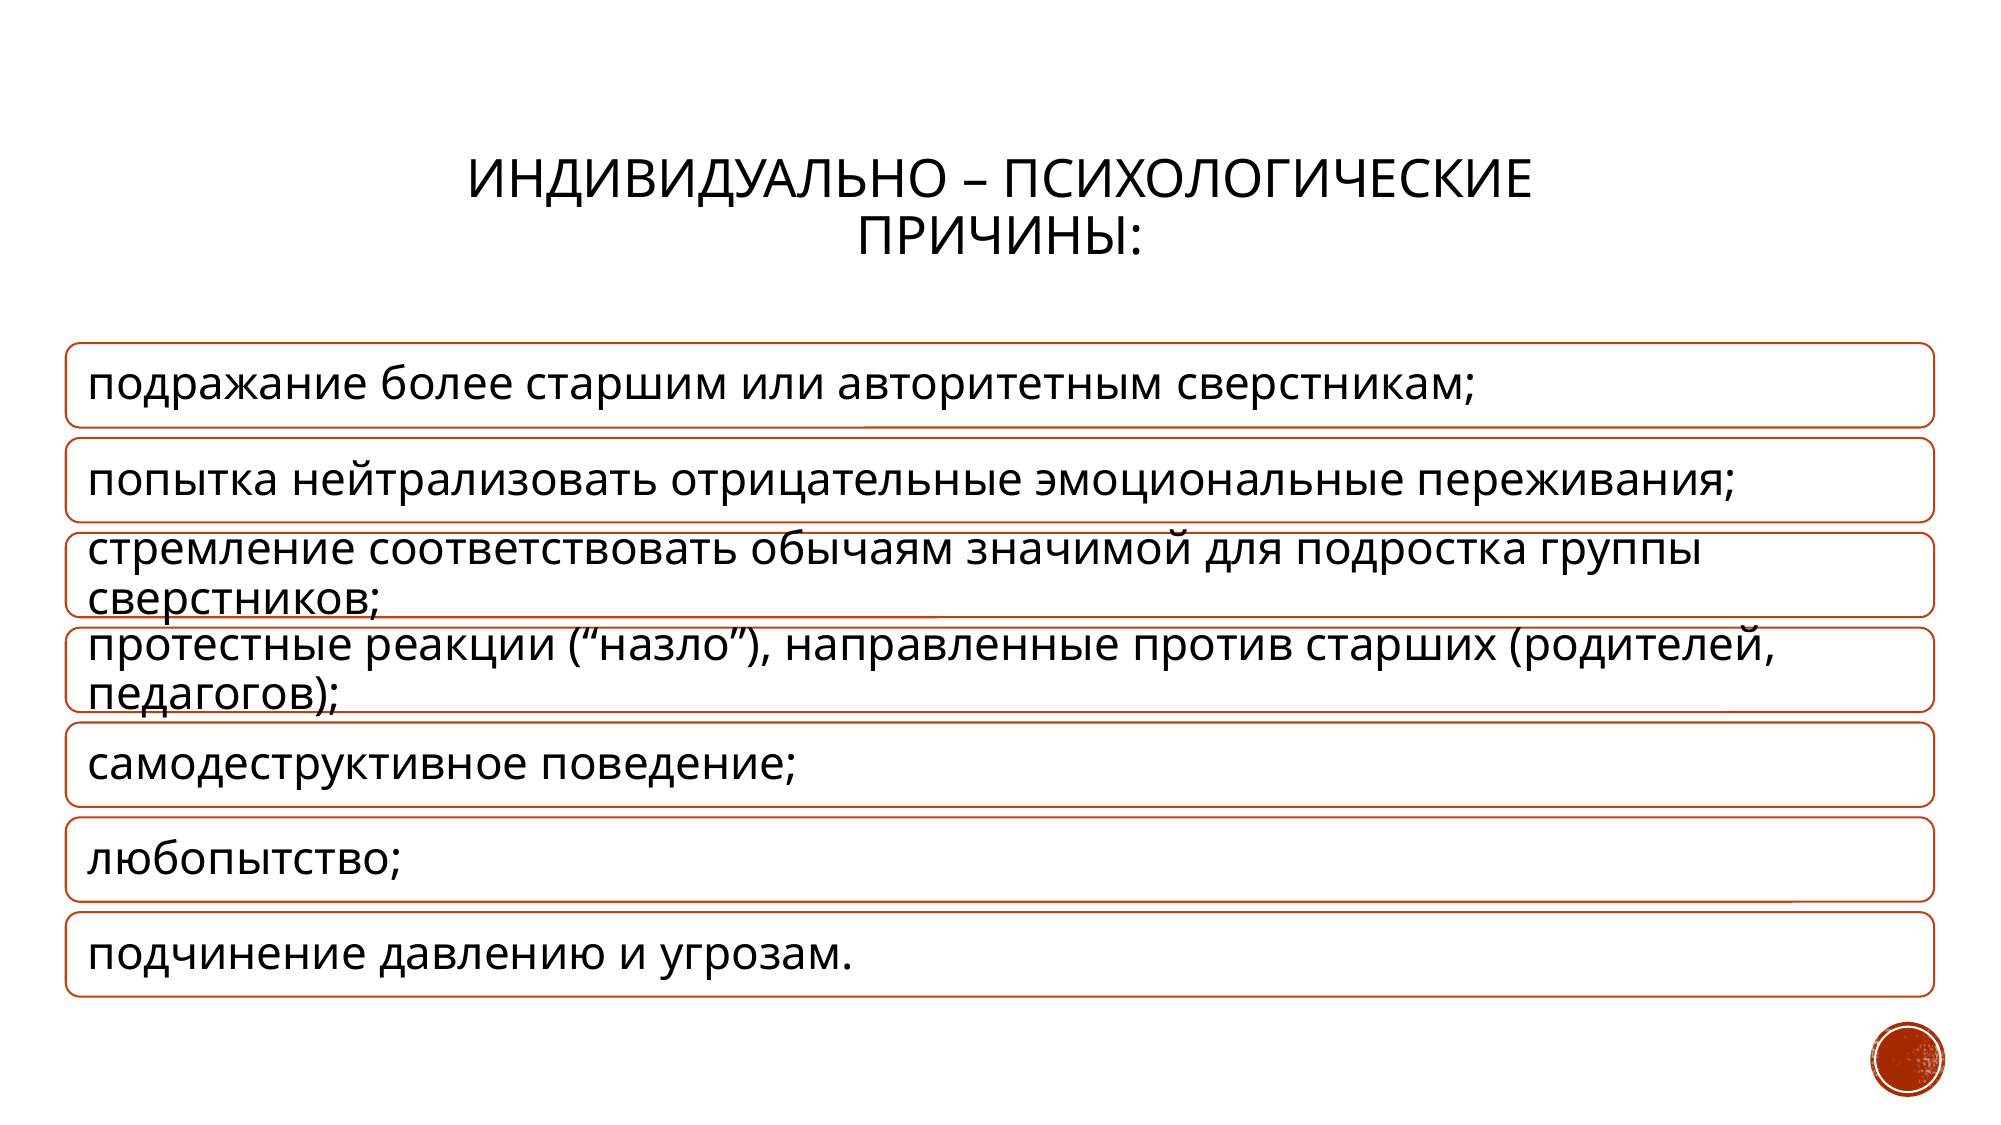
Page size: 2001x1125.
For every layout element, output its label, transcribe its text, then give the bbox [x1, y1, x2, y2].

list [67, 228, 1932, 1111]
title Индивидуально – психологические причины: [32, 142, 1968, 338]
